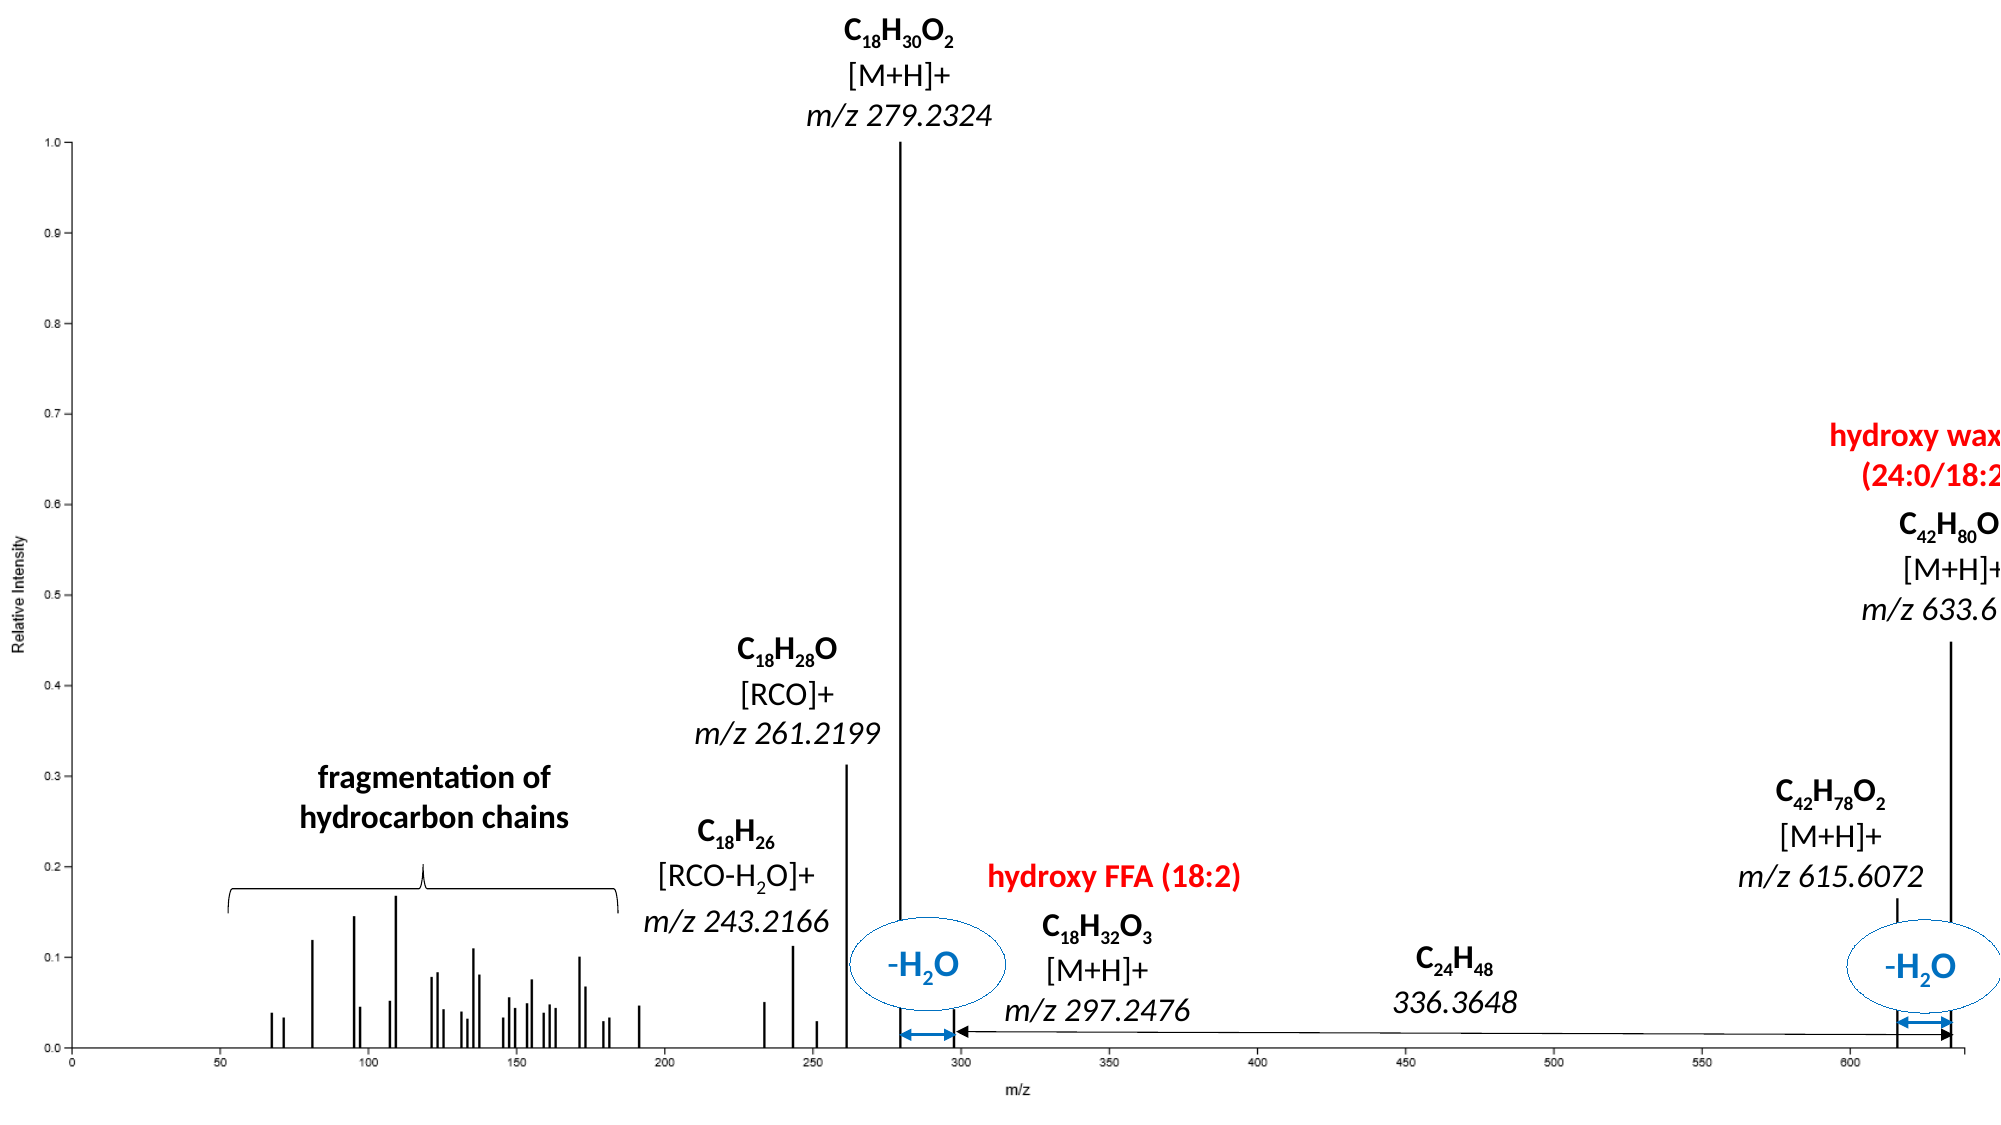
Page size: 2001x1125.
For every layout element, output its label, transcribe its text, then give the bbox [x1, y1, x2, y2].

picture [0, 118, 2000, 1125]
text_box C18H30O2 [M+H]+ m/z 279.2324 [729, 0, 1069, 118]
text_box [956, 1031, 1954, 1035]
